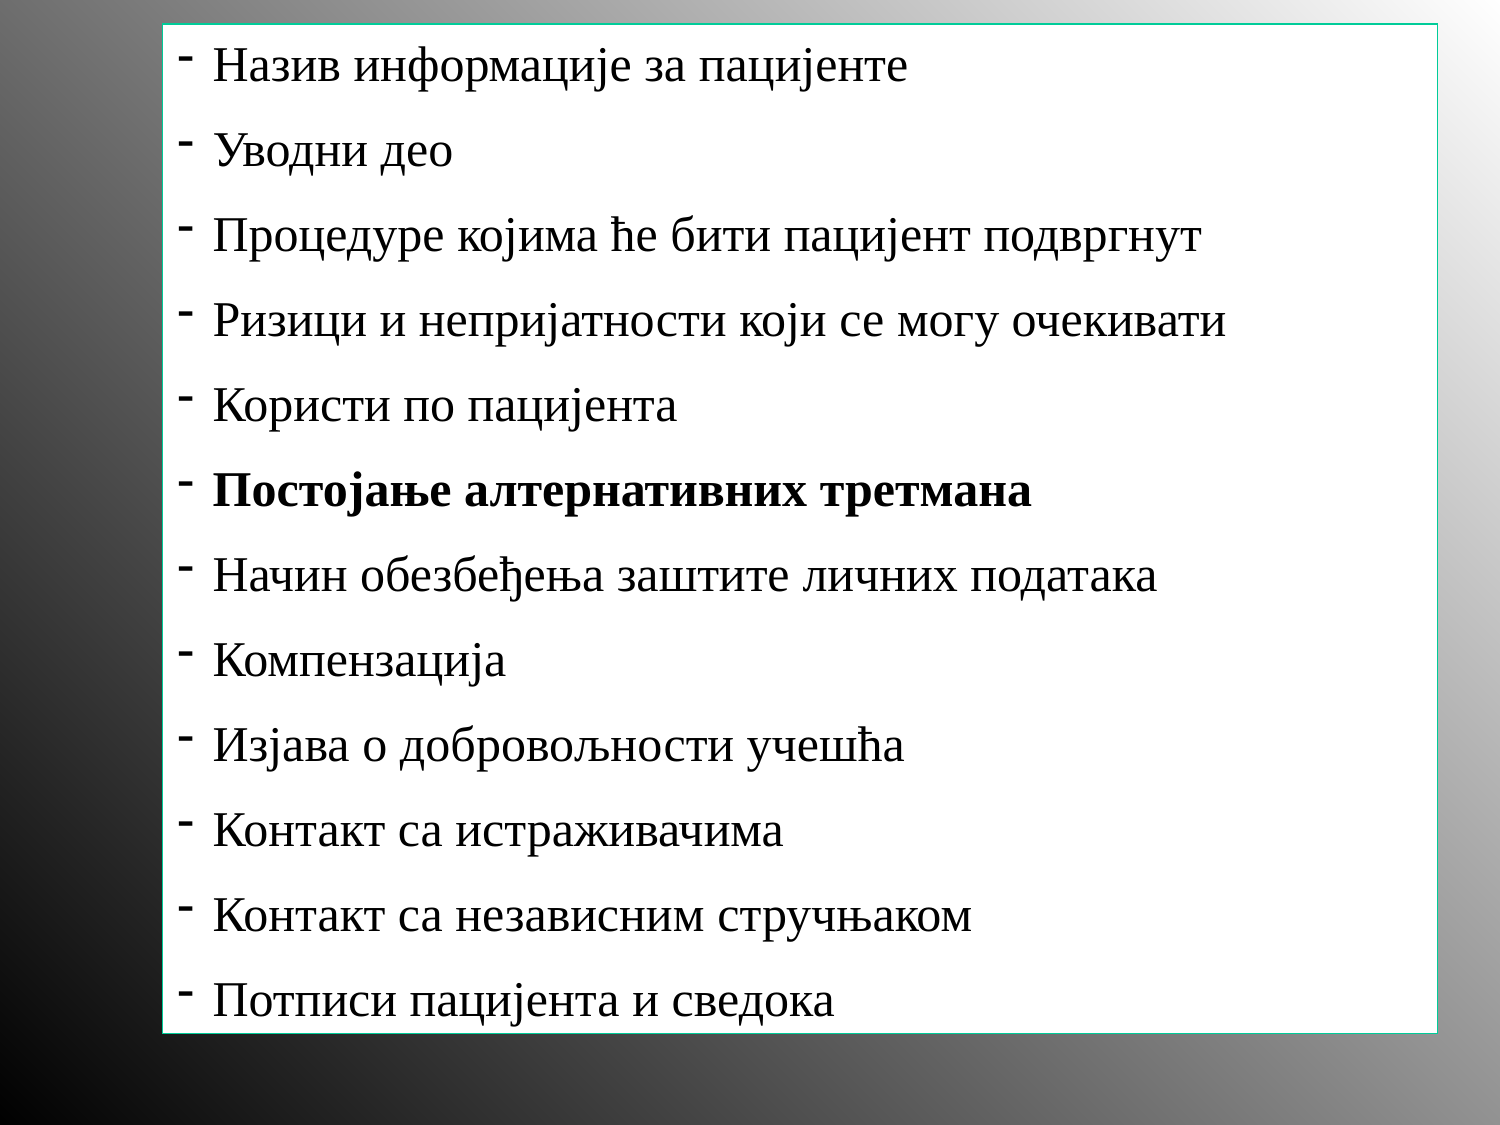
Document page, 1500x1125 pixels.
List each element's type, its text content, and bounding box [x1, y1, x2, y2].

text_box Назив информације за пацијенте Уводни део Процедуре којима ће бити пацијент подвргнут Ризици и непријатности који се могу очекивати Користи по пацијента Постојање алтернативних третмана Начин обезбеђења заштите личних података Компензација Изјава о добровољности учешћа Контакт са истраживачима Контакт са независним стручњаком Потписи пацијента и сведока [162, 24, 1438, 1034]
